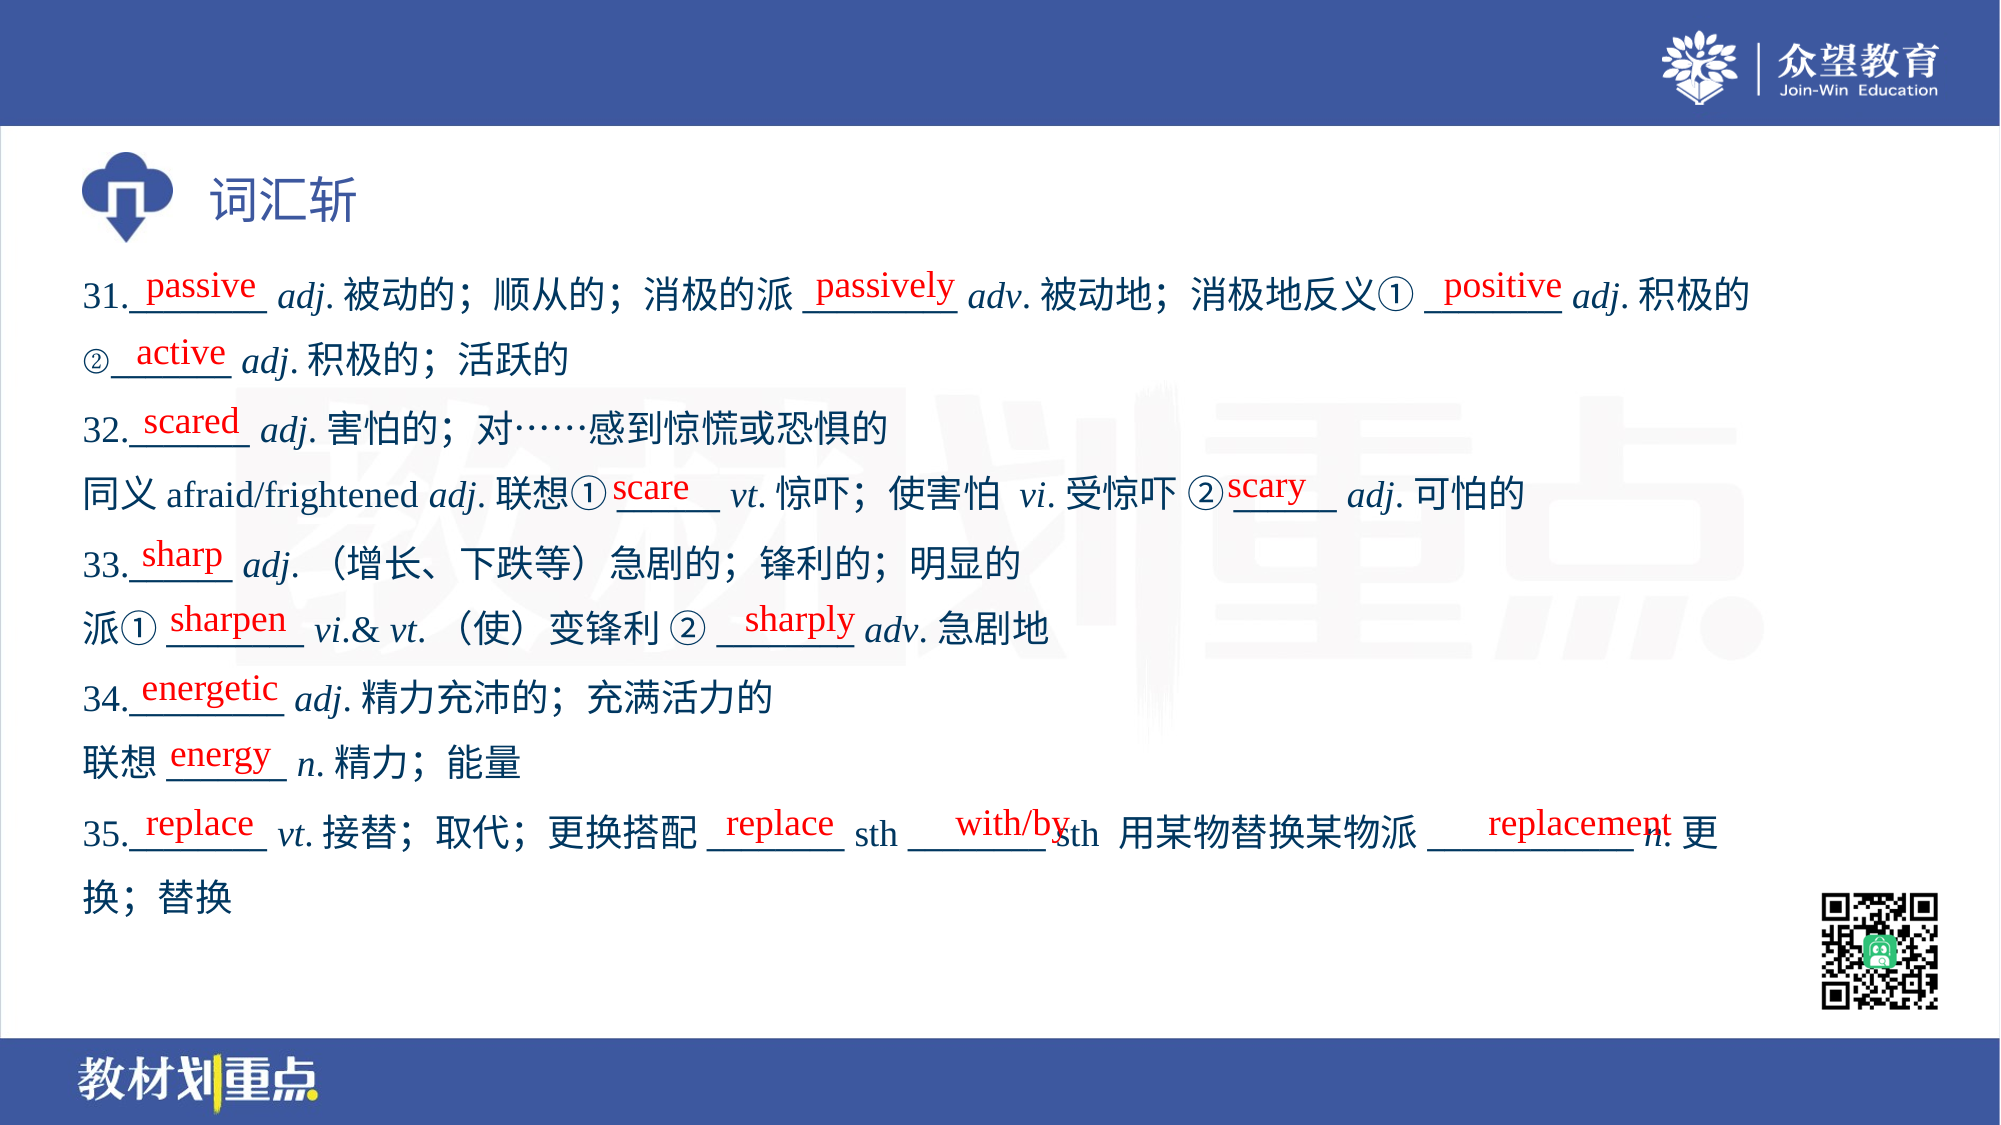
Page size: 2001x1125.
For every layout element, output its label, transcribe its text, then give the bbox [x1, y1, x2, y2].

text_box replace [132, 778, 268, 837]
text_box with/by [941, 778, 1084, 837]
text_box scared [130, 376, 254, 435]
text_box active [122, 307, 240, 366]
text_box 34._________ adj.精力充沛的；充满活力的 联想_______ n.精力；能量 [82, 650, 1817, 777]
text_box replacement [1475, 778, 1686, 837]
text_box scare [598, 442, 704, 501]
text_box 32._______ adj.害怕的；对……感到惊慌或恐惧的 同义afraid/frightened adj.联想①______ vt.惊吓；使害怕 vi.受惊吓 ②______ adj.可怕的 [82, 381, 1817, 509]
text_box scary [1213, 439, 1321, 499]
text_box sharp [128, 509, 237, 568]
picture [0, 0, 2000, 1125]
text_box passive [132, 240, 271, 299]
text_box passively [802, 240, 970, 299]
text_box 35.________ vt.接替；取代；更换搭配________ sth ________ sth 用某物替换某物派____________ n.更 换；替换 [82, 785, 1817, 912]
text_box replace [712, 778, 849, 837]
text_box energy [156, 708, 285, 767]
text_box 31.________ adj.被动的；顺从的；消极的派_________ adv.被动地；消极地反义①________ adj.积极的 ②_______ adj.积极的；活跃的 [82, 247, 1817, 374]
text_box 33.______ adj.（增长、下跌等）急剧的；锋利的；明显的 派①________ vi.& vt.（使）变锋利 ②________ adv.急剧地 [82, 516, 1817, 643]
text_box sharply [731, 574, 870, 633]
text_box positive [1430, 240, 1577, 299]
text_box sharpen [156, 574, 301, 633]
text_box energetic [128, 643, 293, 702]
